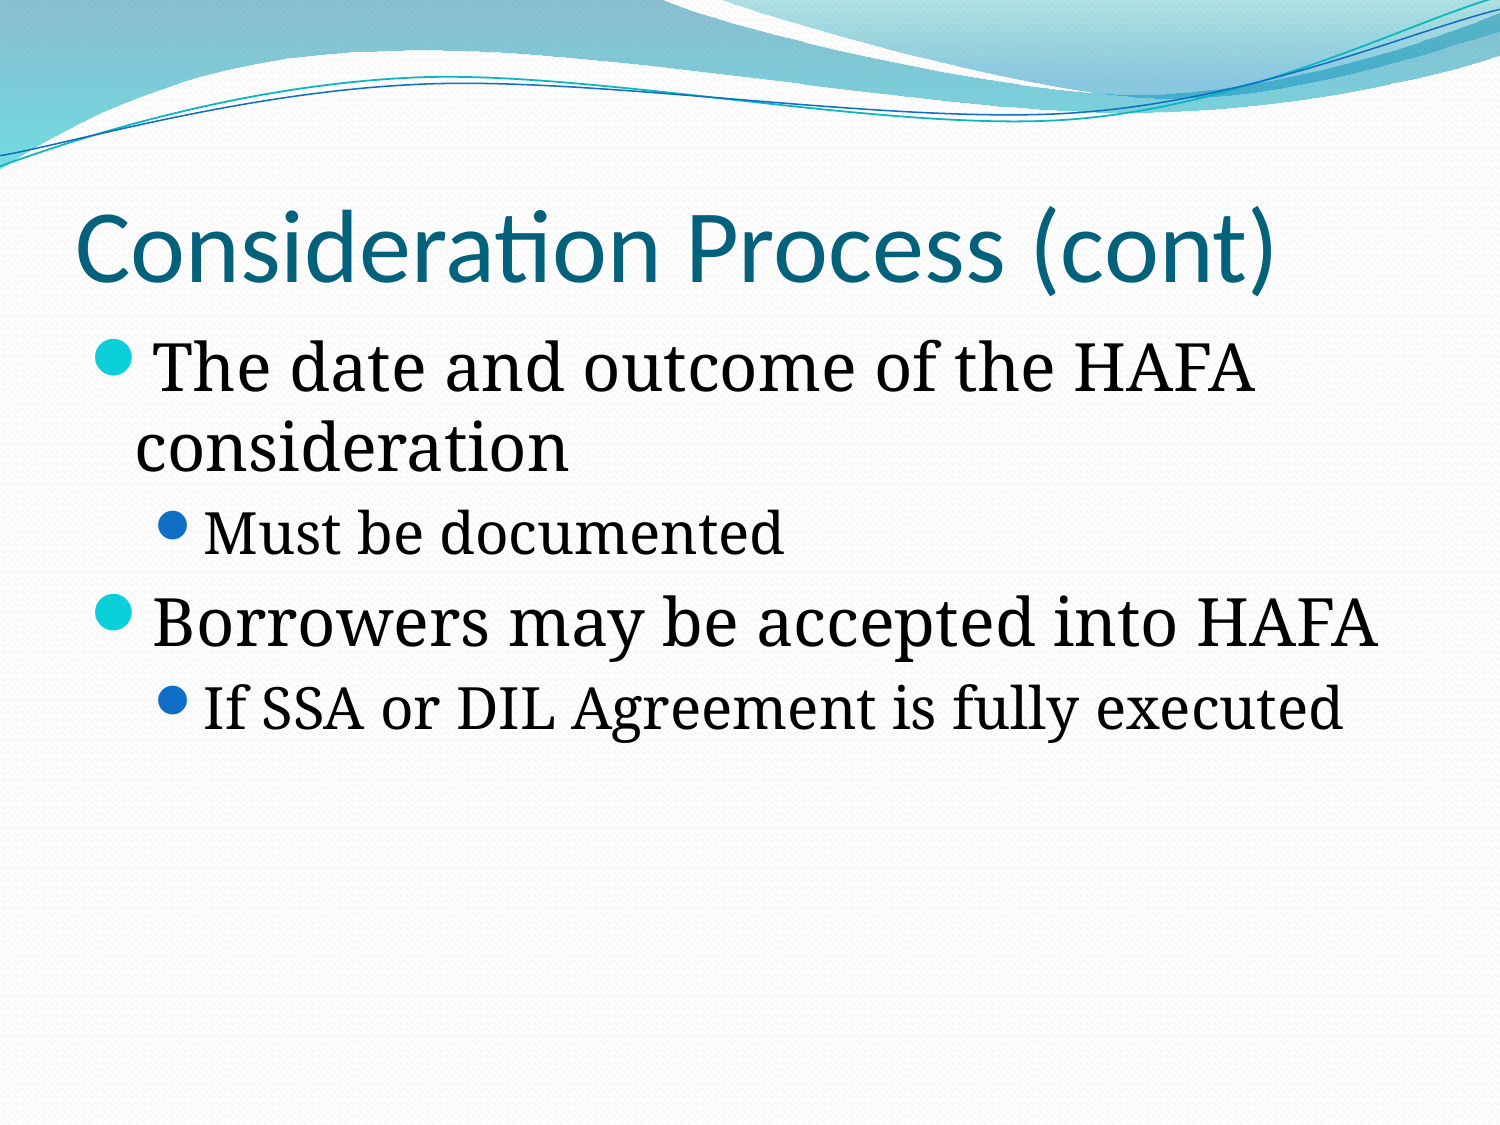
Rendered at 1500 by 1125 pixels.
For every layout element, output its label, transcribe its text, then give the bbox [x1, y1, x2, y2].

list The date and outcome of the HAFA consideration Must be documented Borrowers may be accepted into HAFA If SSA or DIL Agreement is fully executed [75, 317, 1425, 1038]
title Consideration Process (cont) [75, 115, 1425, 303]
